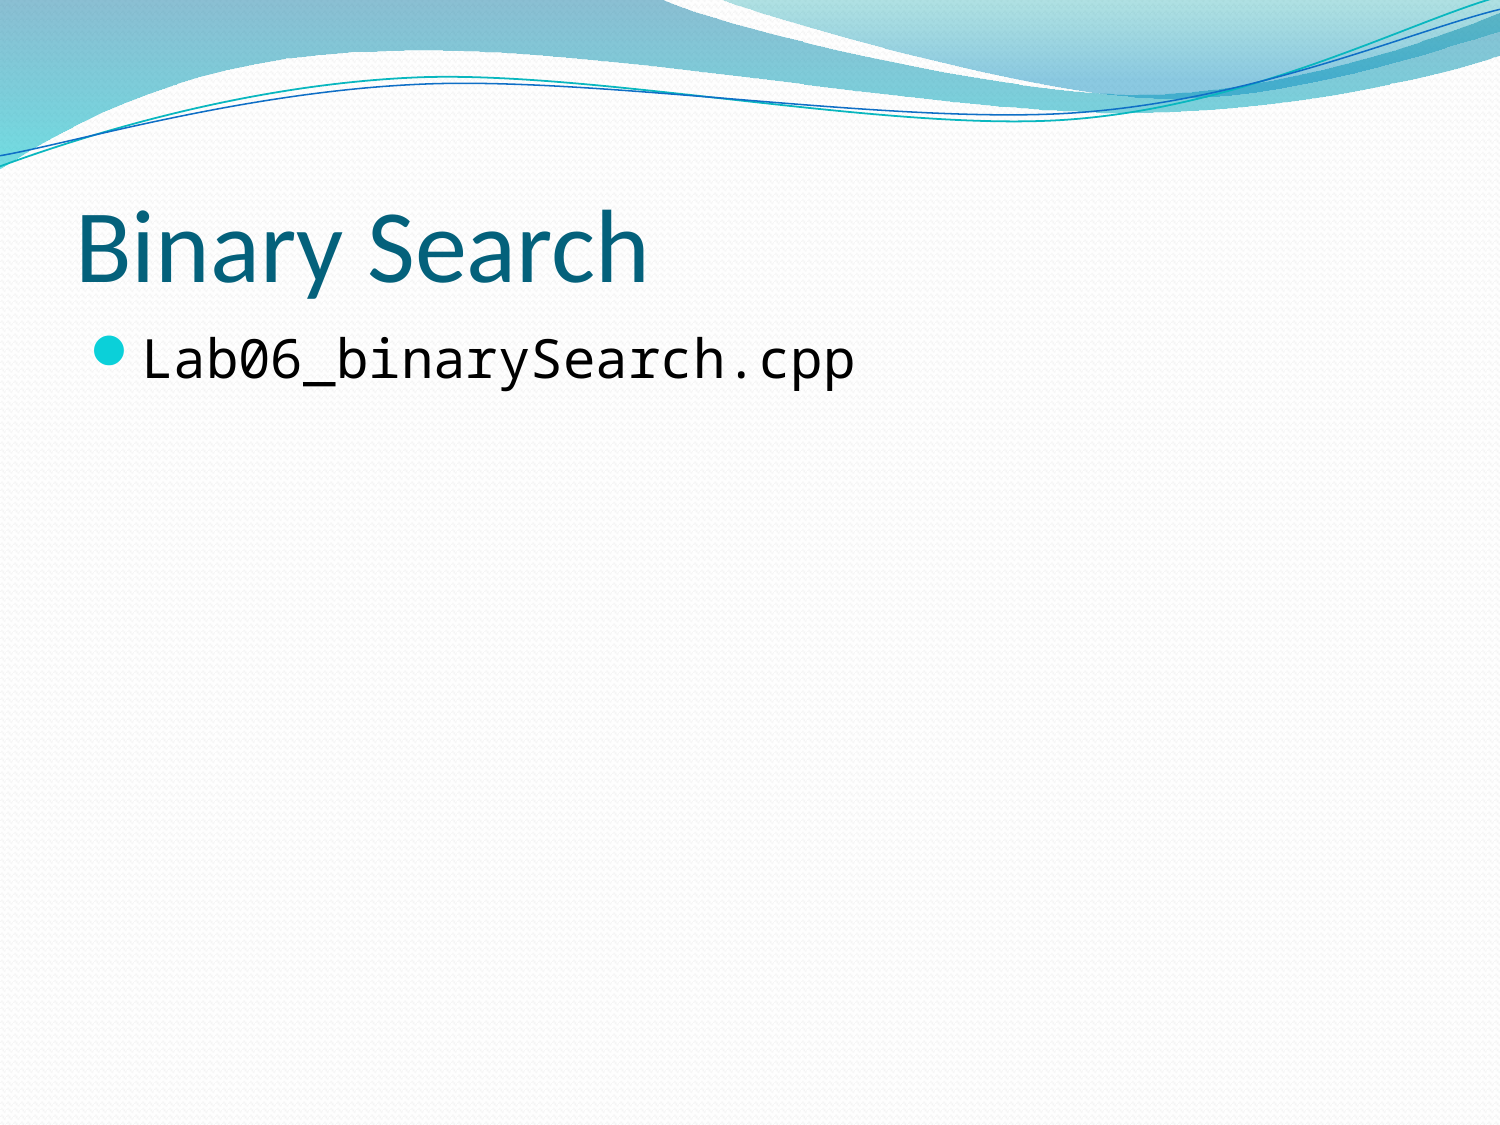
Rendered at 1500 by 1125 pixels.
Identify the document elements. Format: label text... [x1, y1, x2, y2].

title Binary Search [75, 115, 1425, 303]
list Lab06_binarySearch.cpp [75, 317, 1425, 1038]
